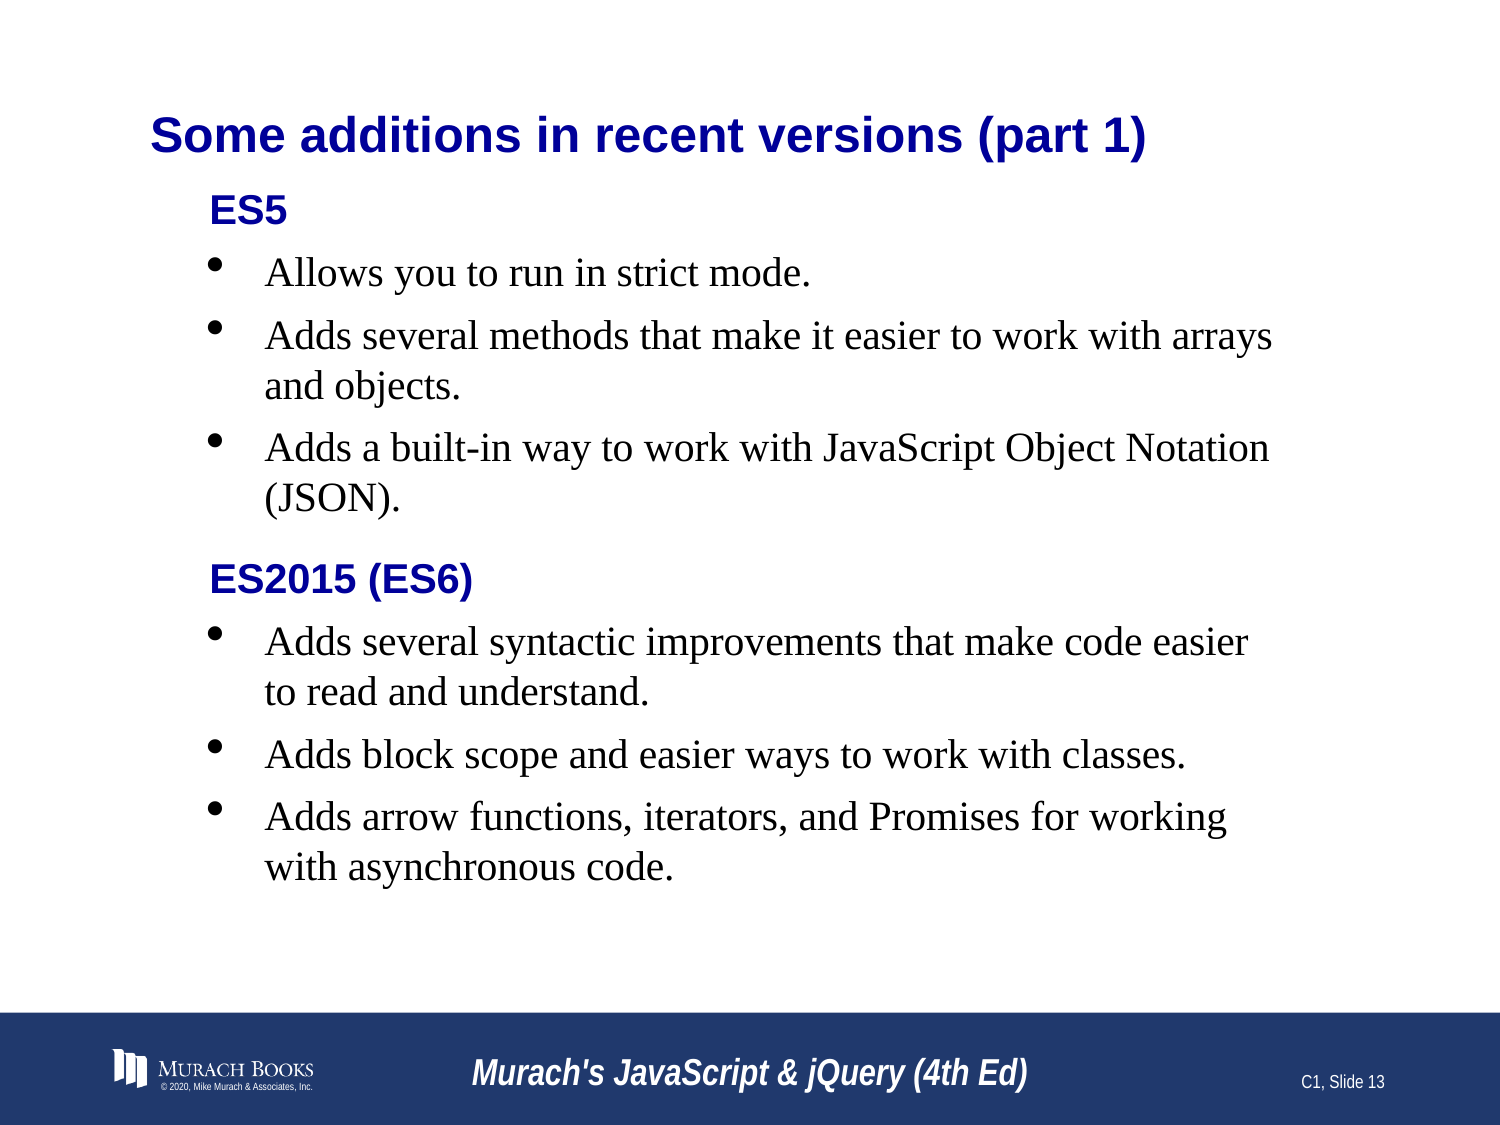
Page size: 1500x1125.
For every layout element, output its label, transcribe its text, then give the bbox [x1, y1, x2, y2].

slide_number Murach's JavaScript & jQuery (4th Ed) [463, 1025, 1050, 1100]
slide_number C1, Slide 13 [1087, 1025, 1400, 1100]
list ES5 Allows you to run in strict mode. Adds several methods that make it easier to work with arrays and objects. Adds a built-in way to work with JavaScript Object Notation (JSON). ES2015 (ES6) Adds several syntactic improvements that make code easier to read and understand. Adds block scope and easier ways to work with classes. Adds arrow functions, iterators, and Promises for working with asynchronous code. [137, 174, 1350, 975]
footer © 2020, Mike Murach & Associates, Inc. [12, 1025, 463, 1100]
title Some additions in recent versions (part 1) [150, 102, 1350, 164]
